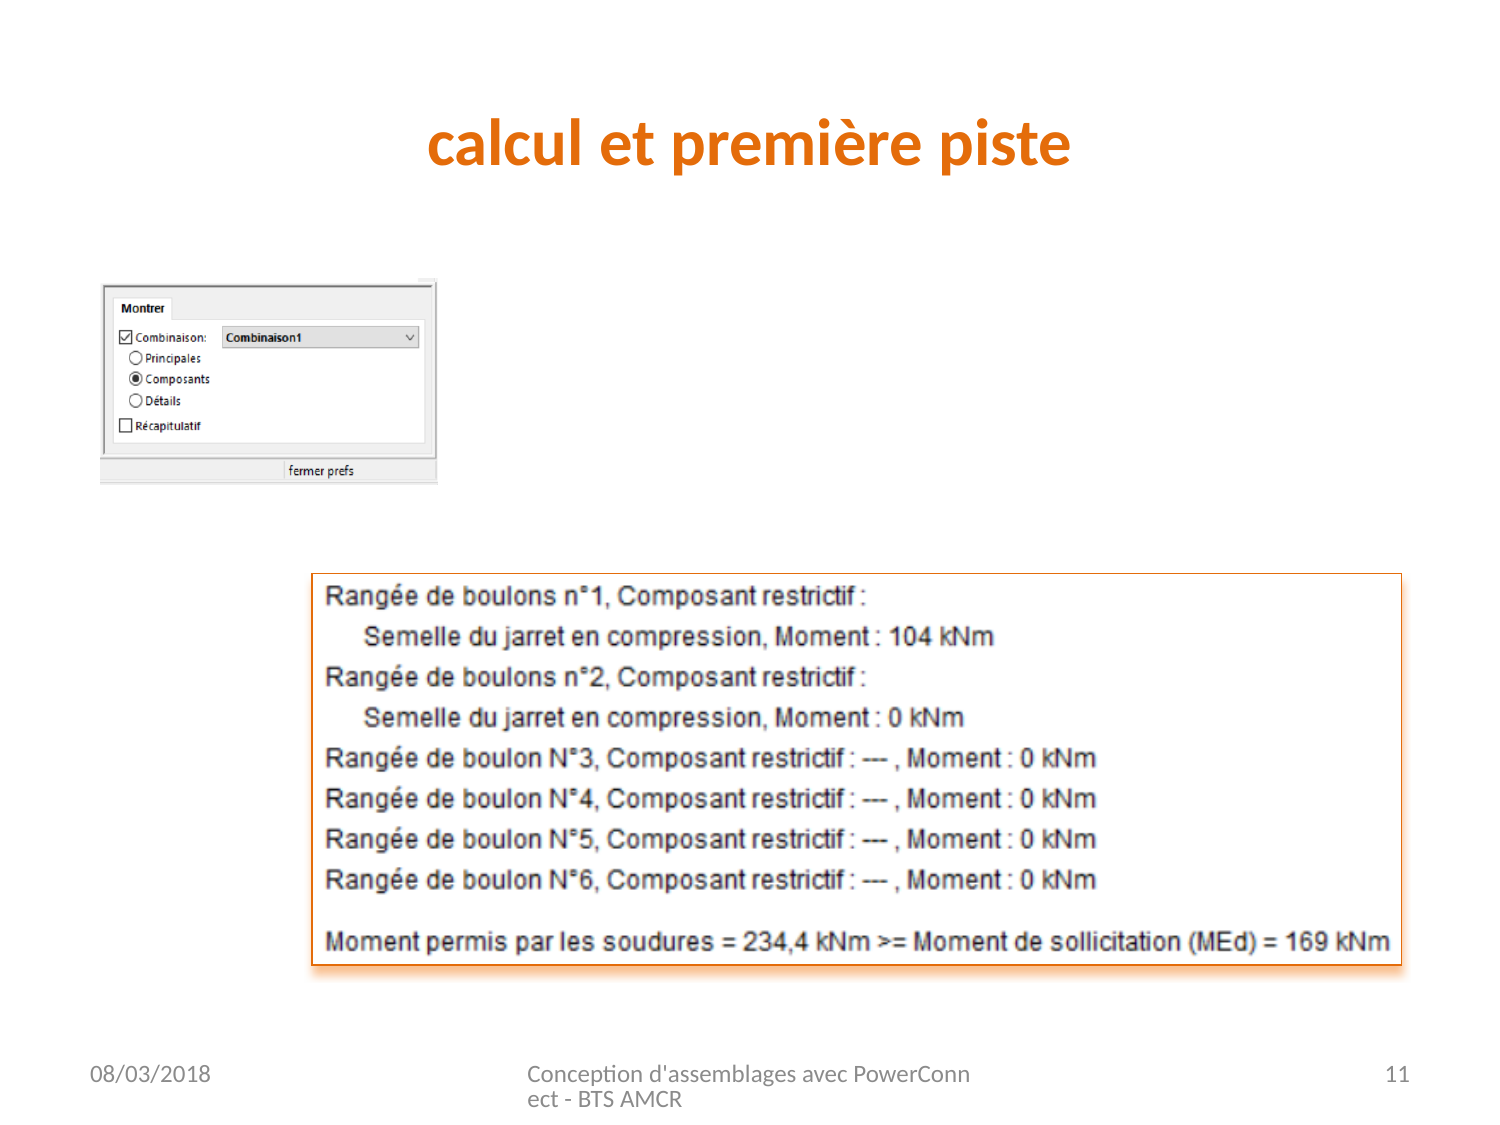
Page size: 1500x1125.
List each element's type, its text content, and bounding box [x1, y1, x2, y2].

picture [100, 278, 438, 485]
slide_number 11 [1074, 1042, 1425, 1103]
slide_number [75, 1042, 425, 1103]
picture [312, 574, 1401, 965]
footer Conception d'assemblages avec PowerConnect - BTS AMCR [512, 1042, 988, 1103]
title calcul et première piste [75, 45, 1425, 233]
